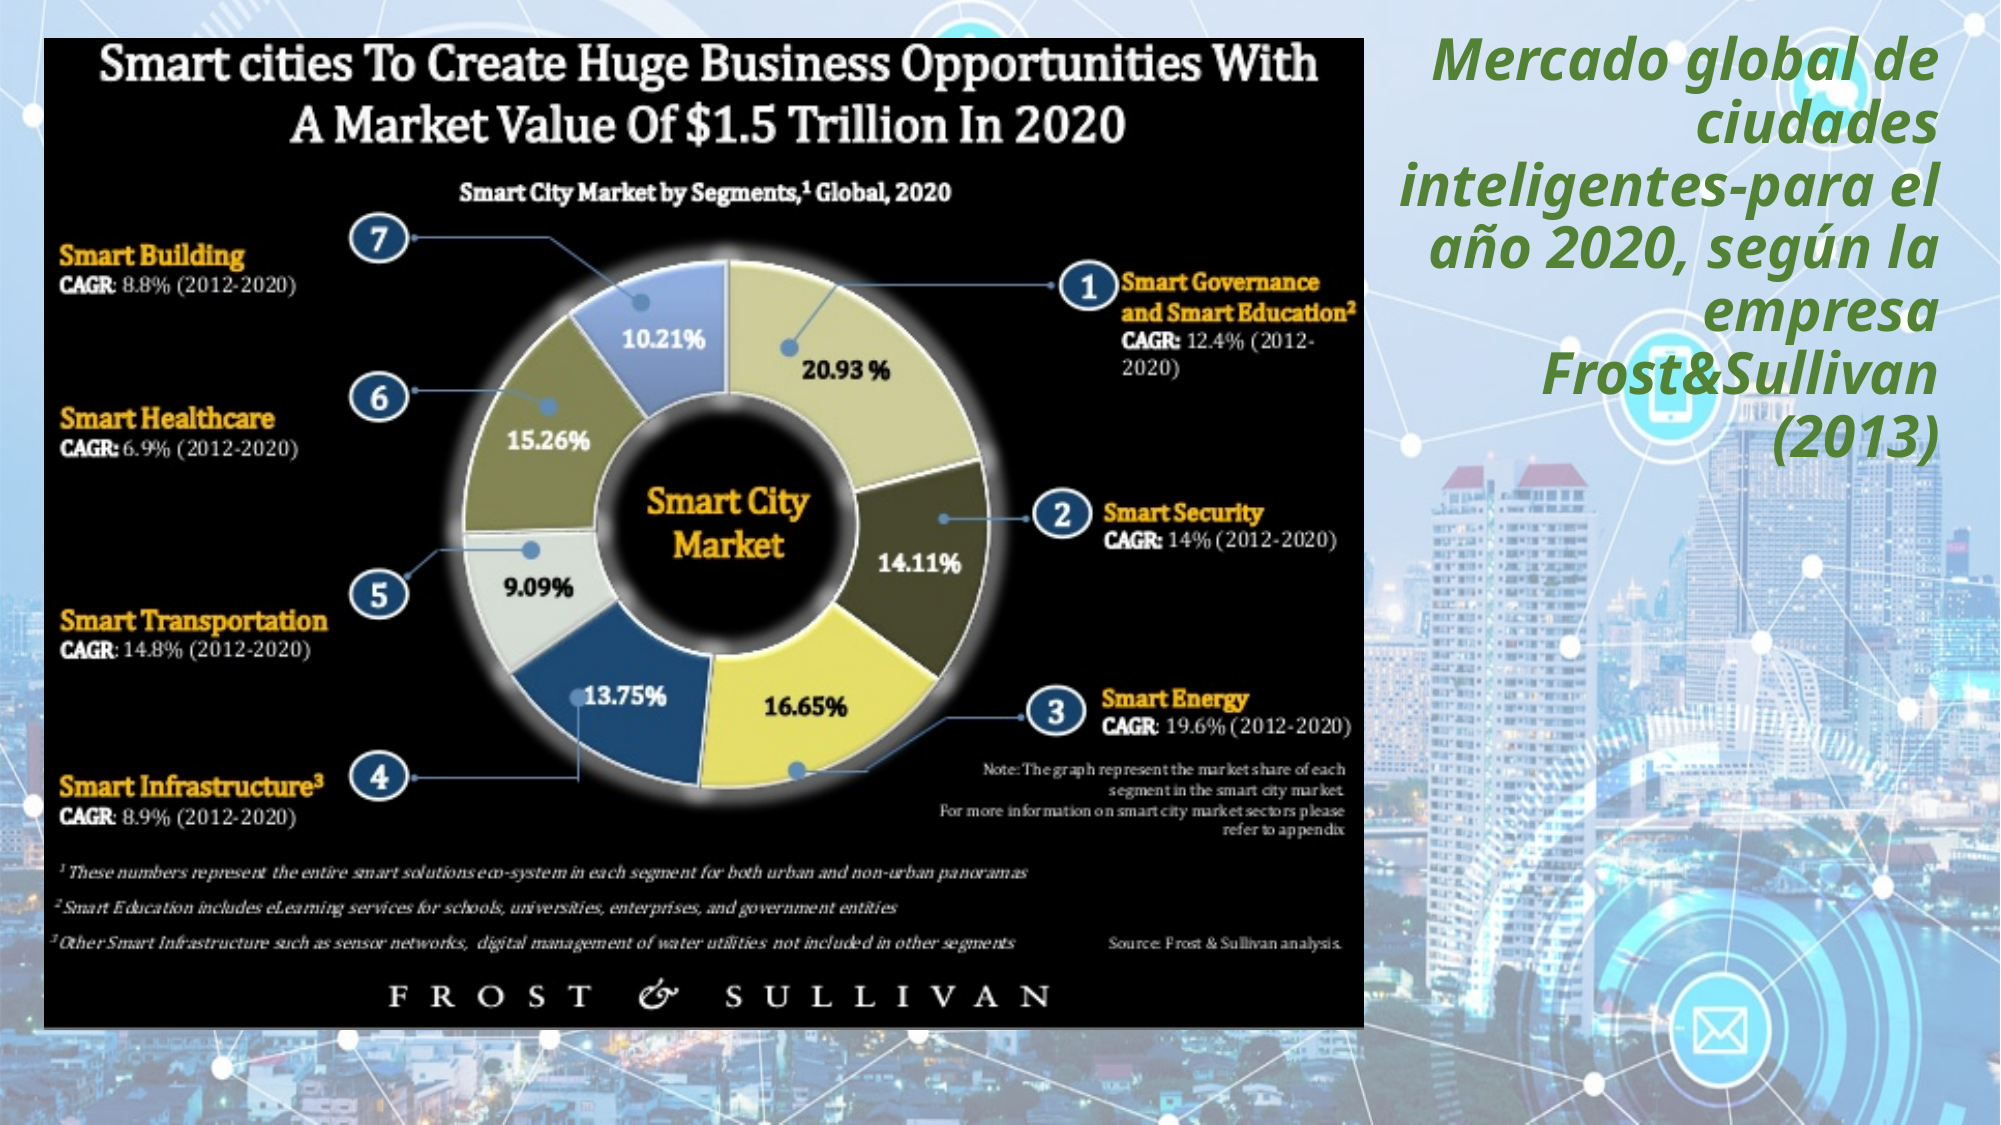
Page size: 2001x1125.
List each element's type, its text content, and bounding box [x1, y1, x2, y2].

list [44, 38, 1364, 1030]
title Mercado global de ciudades inteligentes-para el año 2020, según la empresa Frost&Sullivan (2013) [1364, 38, 1955, 462]
